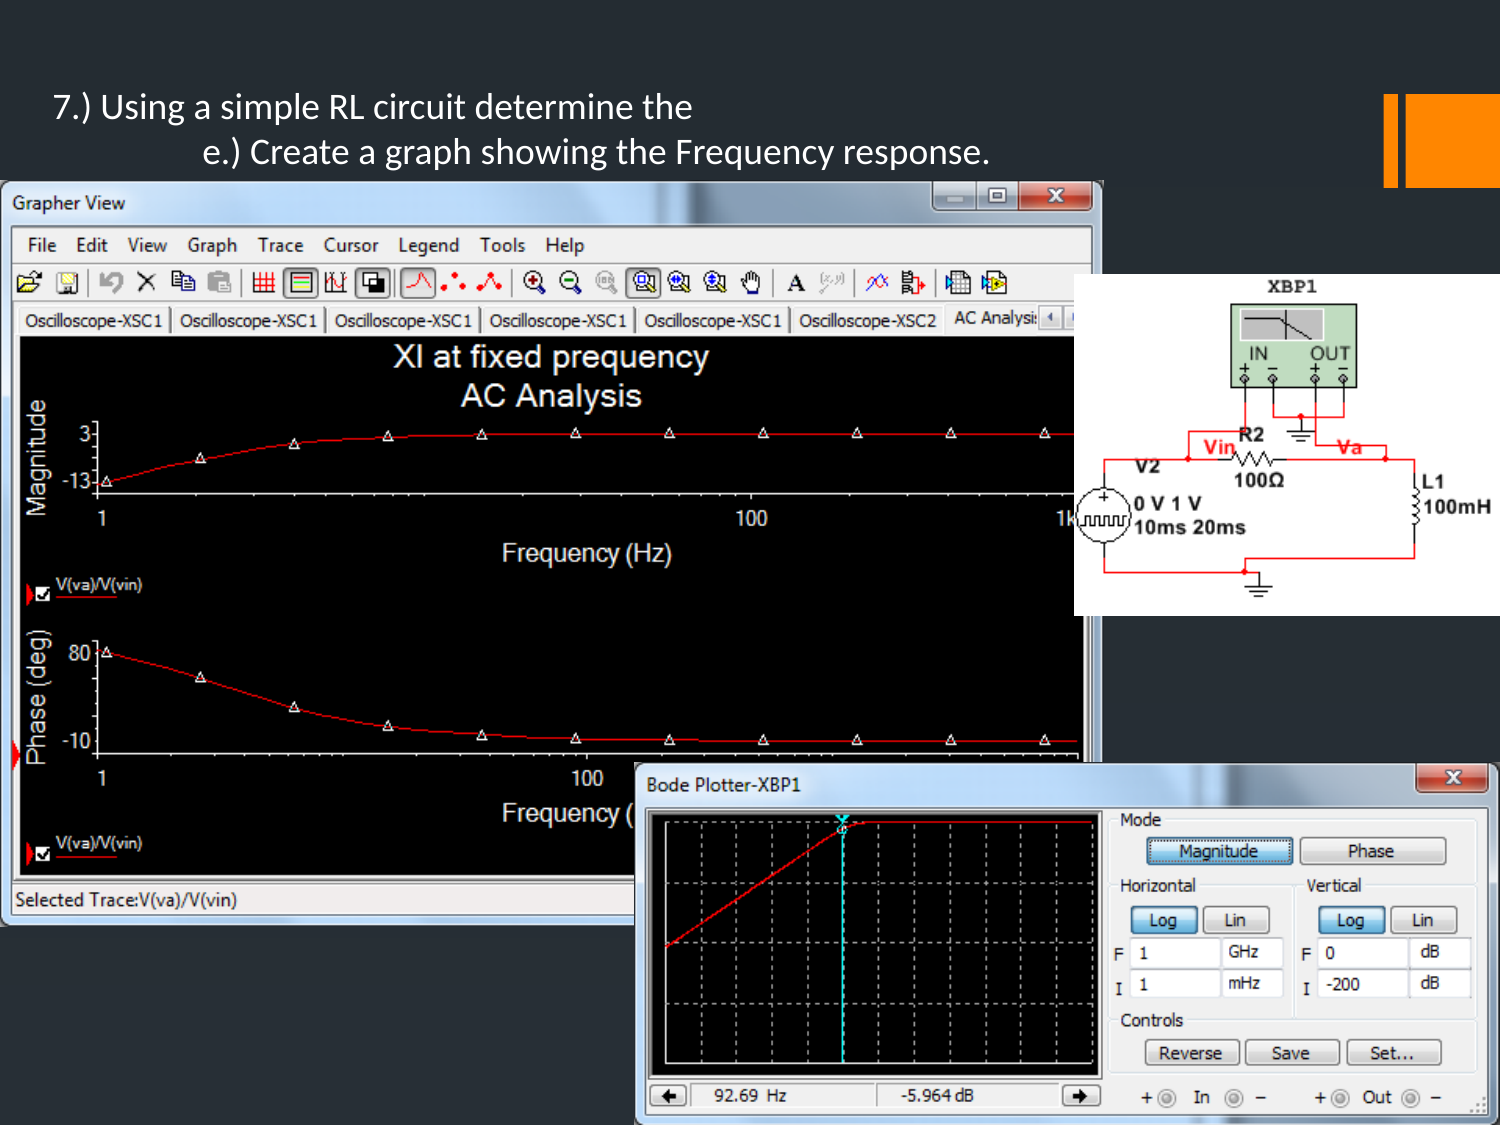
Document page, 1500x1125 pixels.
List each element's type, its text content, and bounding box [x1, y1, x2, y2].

picture [0, 180, 1500, 1125]
text_box 7.) Using a simple RL circuit determine the e.) Create a graph showing the Frequency response. [37, 74, 1463, 180]
